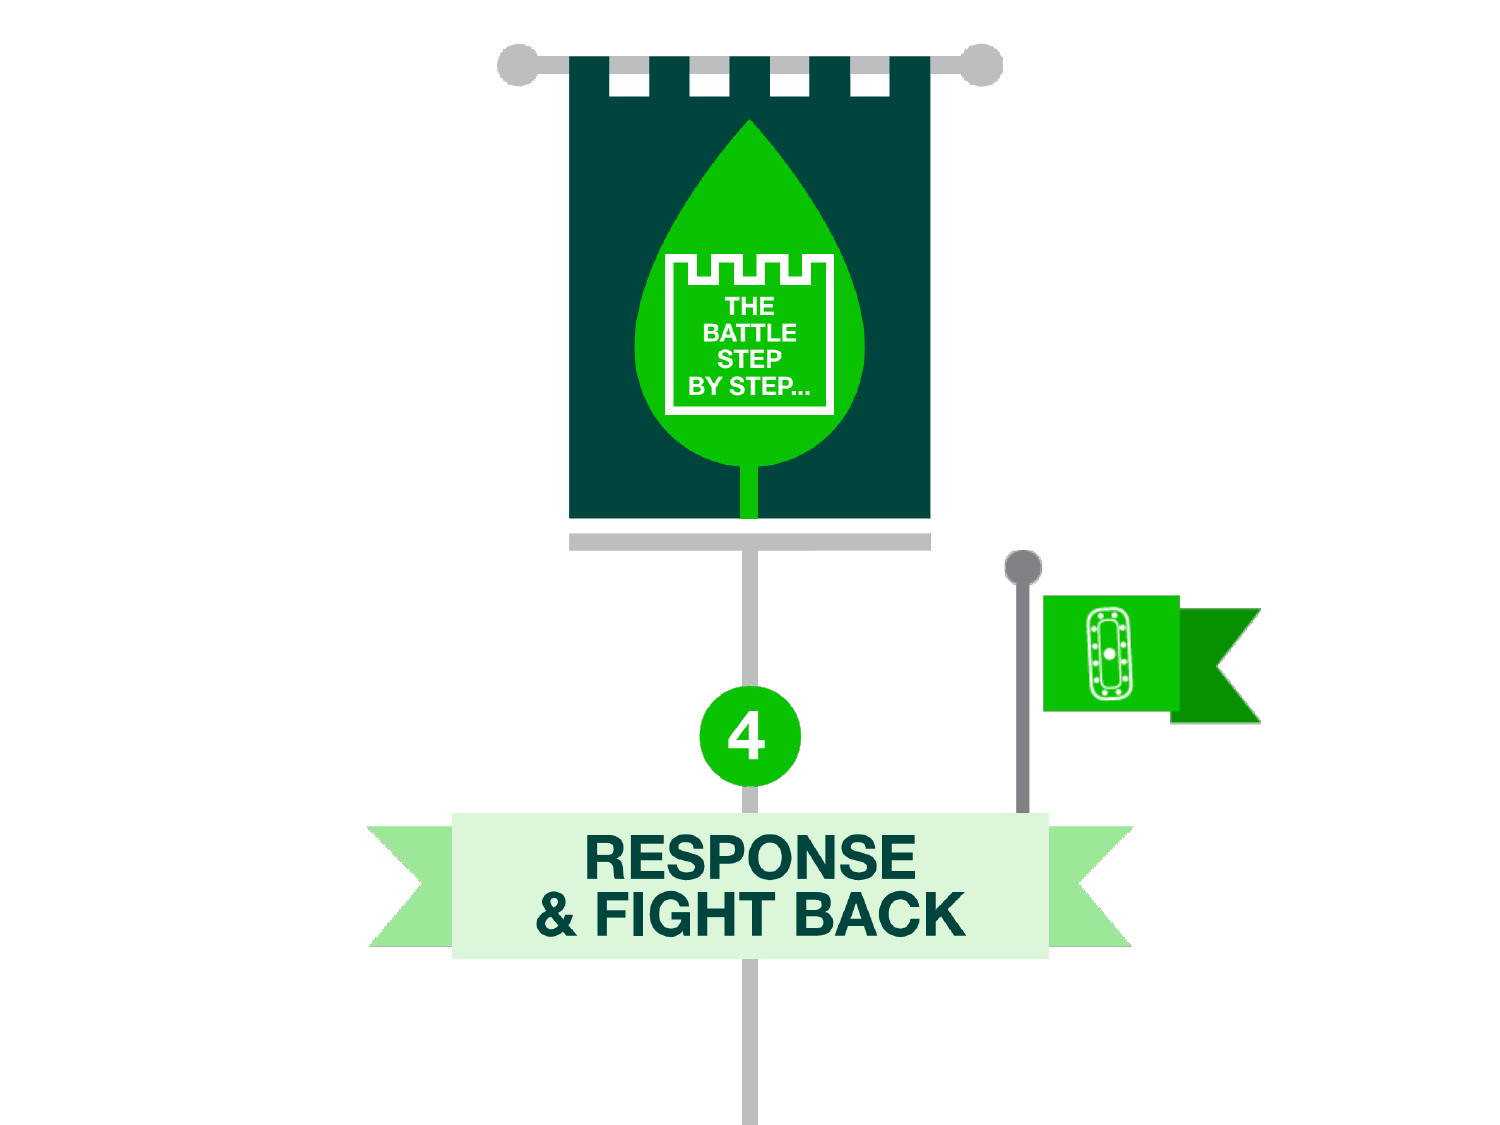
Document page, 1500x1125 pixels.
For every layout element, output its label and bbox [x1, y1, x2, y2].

picture [366, 550, 1261, 959]
picture [699, 685, 801, 787]
text_box [497, 967, 1003, 1125]
text_box [497, 43, 1003, 811]
